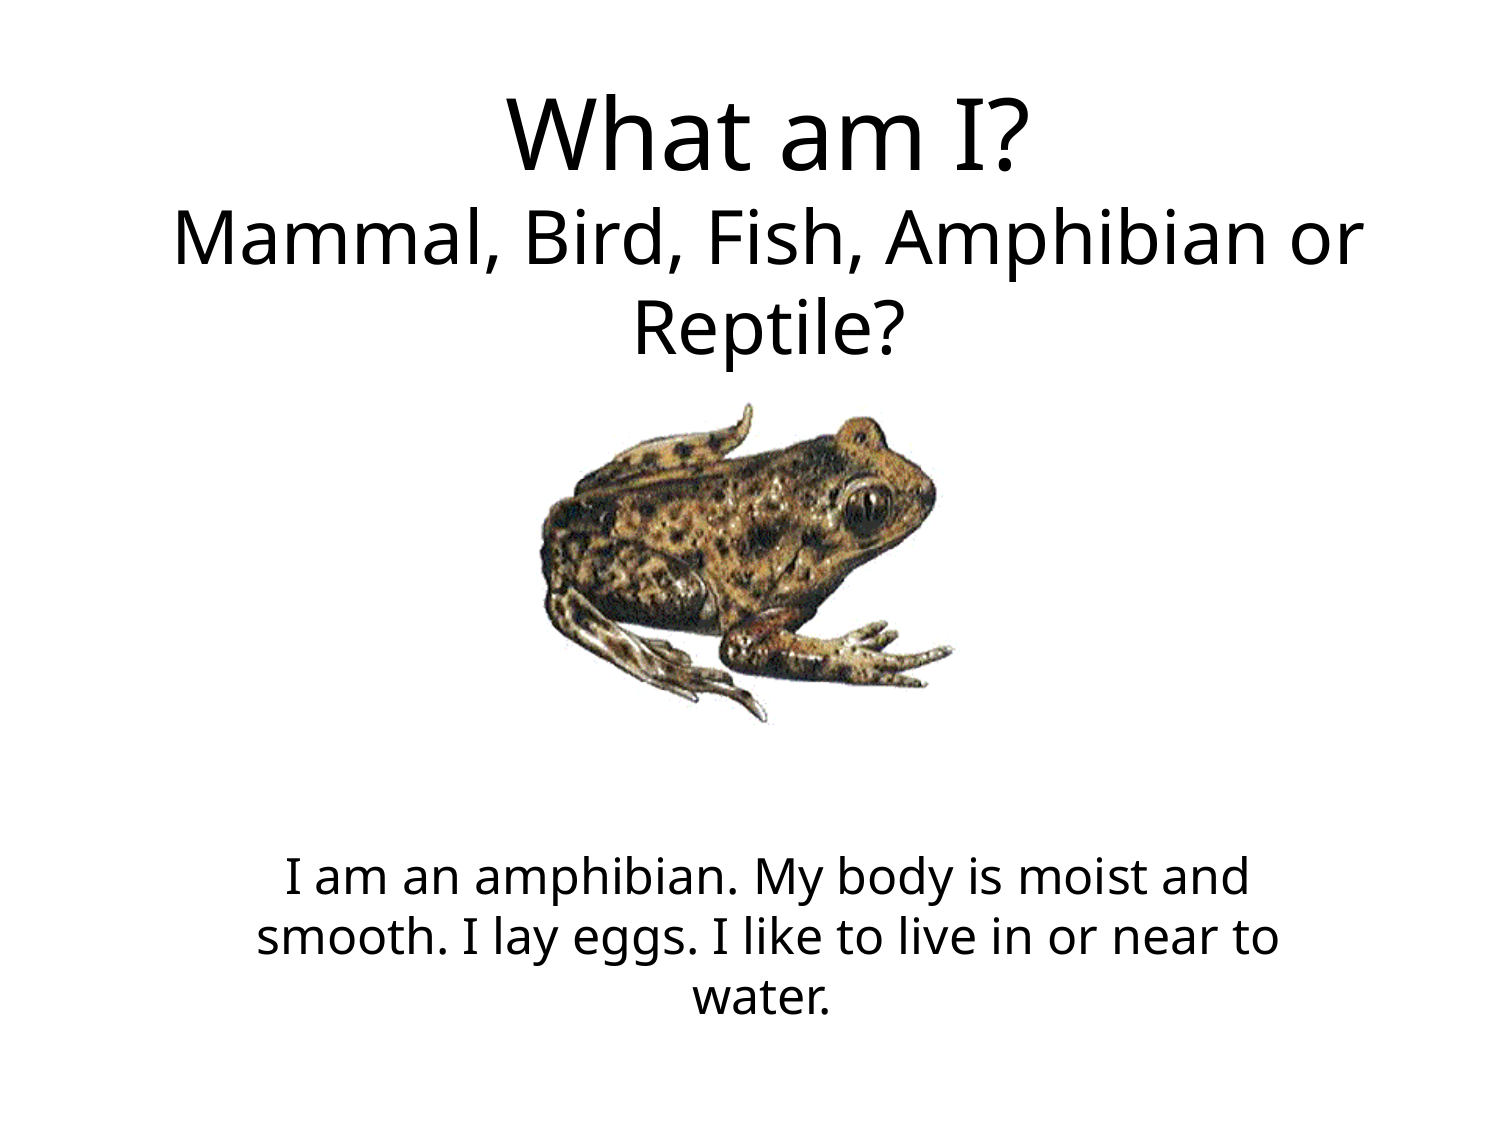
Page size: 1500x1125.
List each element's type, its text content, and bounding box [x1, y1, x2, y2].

picture [533, 399, 967, 726]
text_box I am an amphibian. My body is moist and smooth. I lay eggs. I like to live in or near to water. [212, 837, 1325, 1033]
text_box What am I? Mammal, Bird, Fish, Amphibian or Reptile? [124, 137, 1413, 413]
